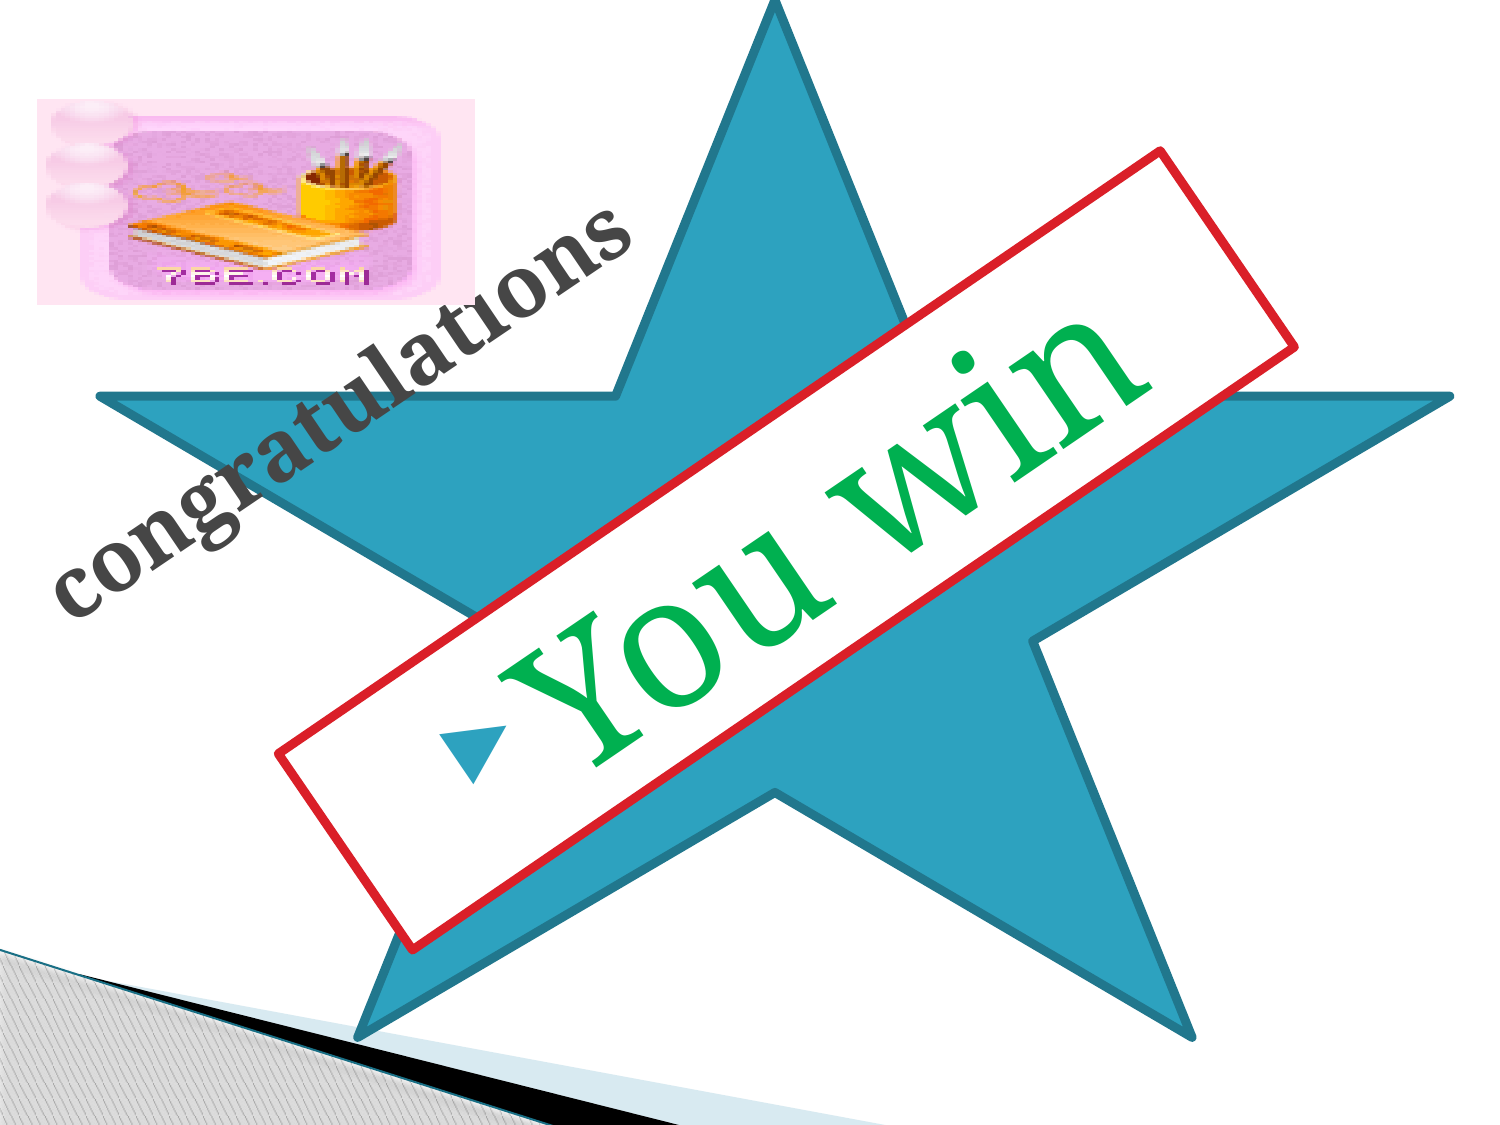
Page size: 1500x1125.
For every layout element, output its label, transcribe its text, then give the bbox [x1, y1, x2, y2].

text_box [299, 0, 908, 618]
text_box [353, 391, 1455, 1042]
title congratulations [0, 50, 815, 666]
text_box [95, 391, 230, 438]
list You win [273, 146, 1299, 955]
picture [37, 99, 476, 305]
